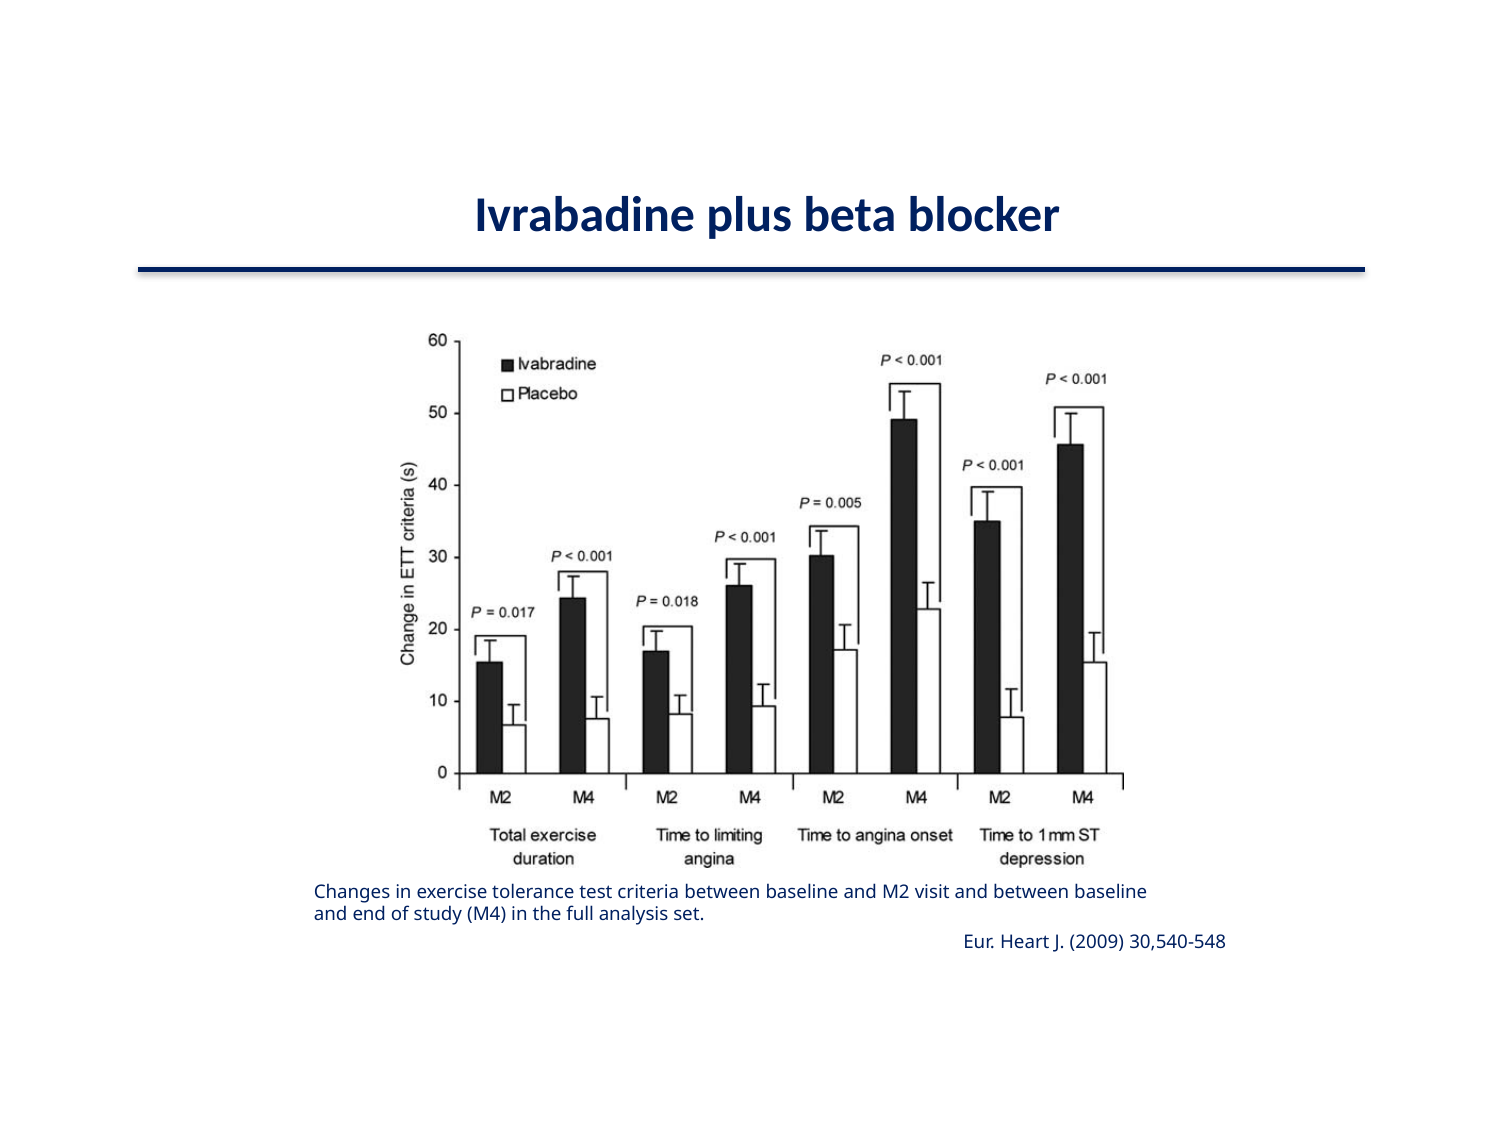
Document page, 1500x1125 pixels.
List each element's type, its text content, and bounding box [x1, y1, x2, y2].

text_box Changes in exercise tolerance test criteria between baseline and M2 visit and between baseline and end of study (M4) in the full analysis set. [299, 871, 1168, 932]
text_box Eur. Heart J. (2009) 30,540-548 [680, 924, 1238, 956]
picture [400, 333, 1124, 868]
text_box Ivrabadine plus beta blocker [459, 173, 1076, 249]
